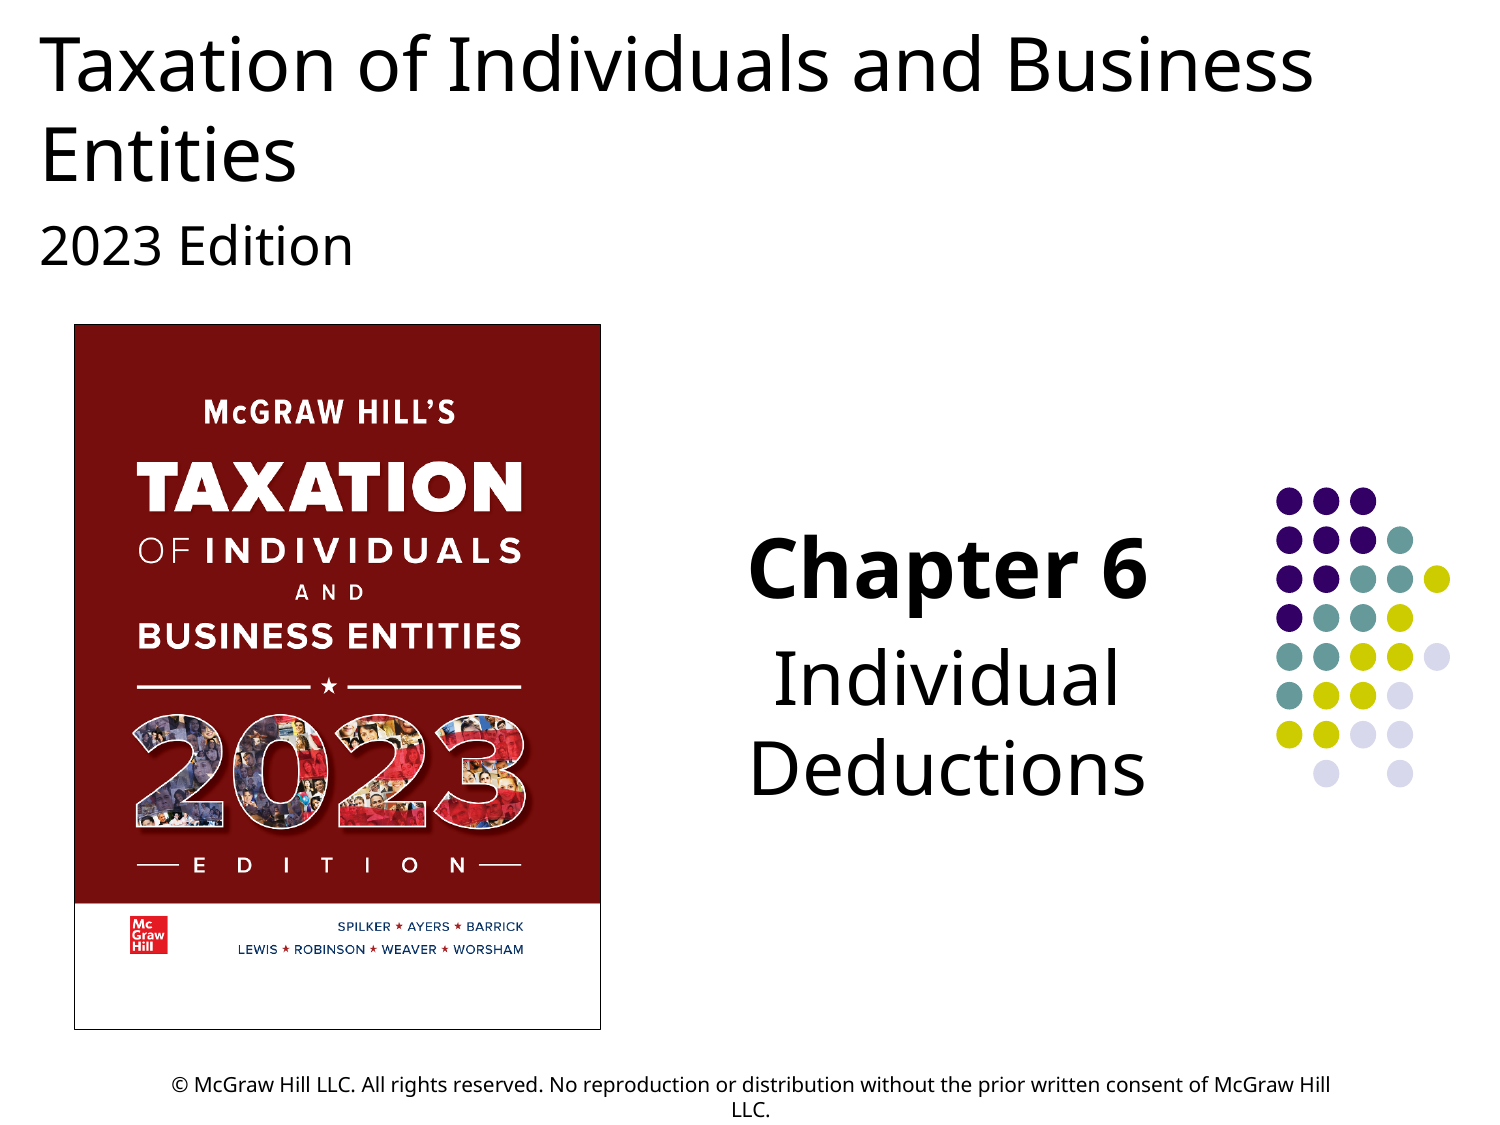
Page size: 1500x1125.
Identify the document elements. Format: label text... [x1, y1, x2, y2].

subtitle Chapter 6 Individual Deductions [647, 412, 1248, 913]
list 2023 Edition [24, 212, 1475, 275]
title Taxation of Individuals and Business Entities [24, 24, 1475, 188]
picture [74, 324, 601, 1030]
